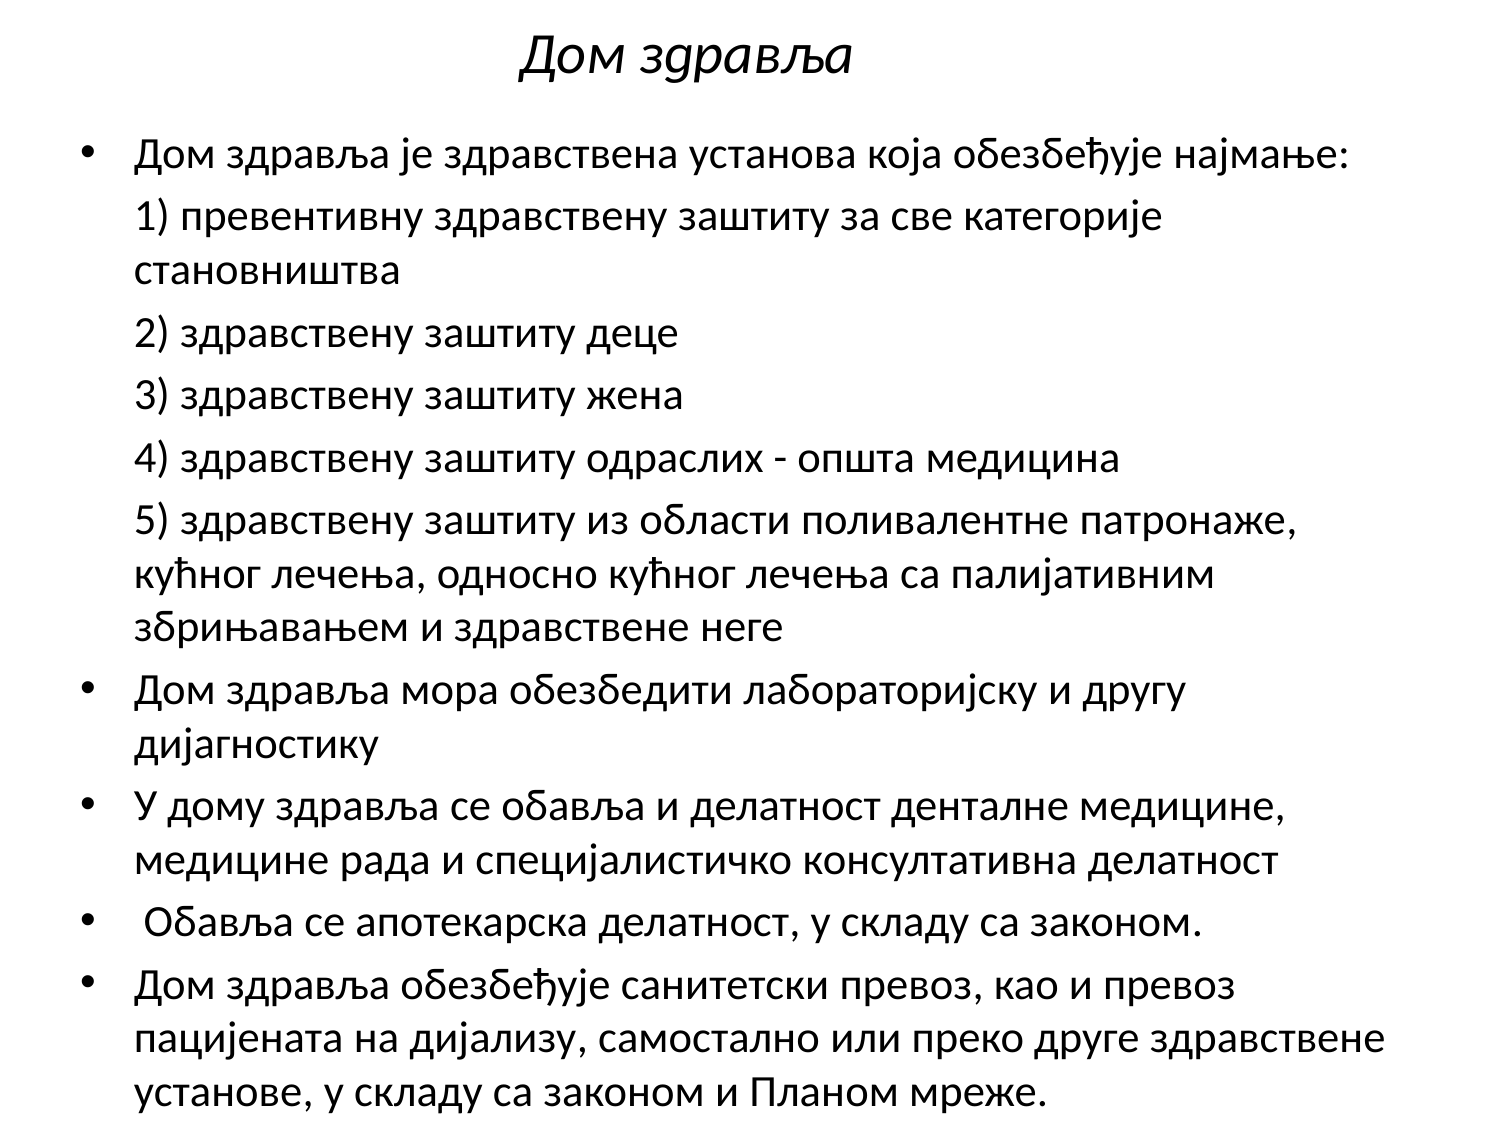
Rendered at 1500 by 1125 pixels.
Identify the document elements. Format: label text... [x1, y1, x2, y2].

title Дом здравља [100, 42, 1288, 116]
list Дом здравља је здравствена установа која обезбеђује најмање: 1) превентивну здравствену заштиту за све категорије становништва 2) здравствену заштиту деце 3) здравствену заштиту жена 4) здравствену заштиту одраслих - општа медицина 5) здравствену заштиту из области поливалентне патронаже, кућног лечења, односно кућног лечења са палијативним збрињавањем и здравствене неге Дом здравља мора обезбедити лабораторијску и другу дијагностику У дому здравља се обавља и делатност денталне медицине, медицине рада и специјалистичко консултативна делатност Обавља се апотекарска делатност, у складу са законом. Дом здравља обезбеђује санитетски превоз, као и превоз пацијената на дијализу, самостално или преко друге здравствене установе, у складу са законом и Планом мреже. [64, 116, 1406, 1125]
